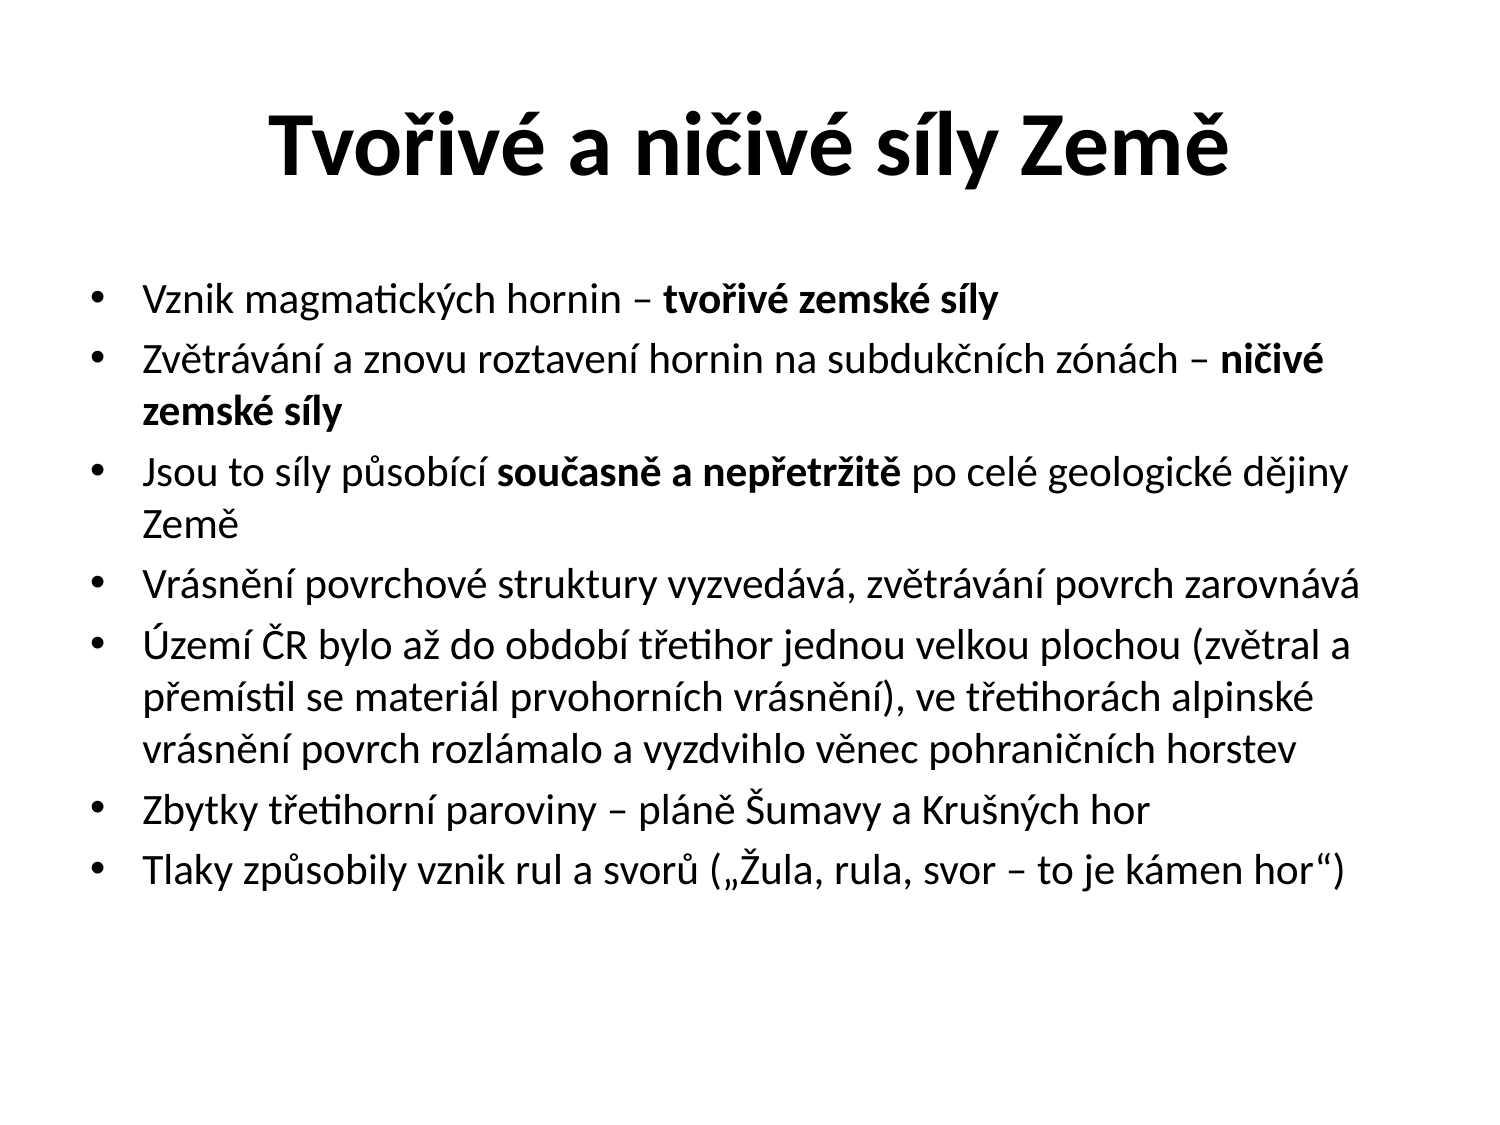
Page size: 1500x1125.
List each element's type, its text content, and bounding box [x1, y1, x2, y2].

title Tvořivé a ničivé síly Země [75, 45, 1425, 233]
list Vznik magmatických hornin – tvořivé zemské síly Zvětrávání a znovu roztavení hornin na subdukčních zónách – ničivé zemské síly Jsou to síly působící současně a nepřetržitě po celé geologické dějiny Země Vrásnění povrchové struktury vyzvedává, zvětrávání povrch zarovnává Území ČR bylo až do období třetihor jednou velkou plochou (zvětral a přemístil se materiál prvohorních vrásnění), ve třetihorách alpinské vrásnění povrch rozlámalo a vyzdvihlo věnec pohraničních horstev Zbytky třetihorní paroviny – pláně Šumavy a Krušných hor Tlaky způsobily vznik rul a svorů („Žula, rula, svor – to je kámen hor“) [75, 262, 1425, 1005]
